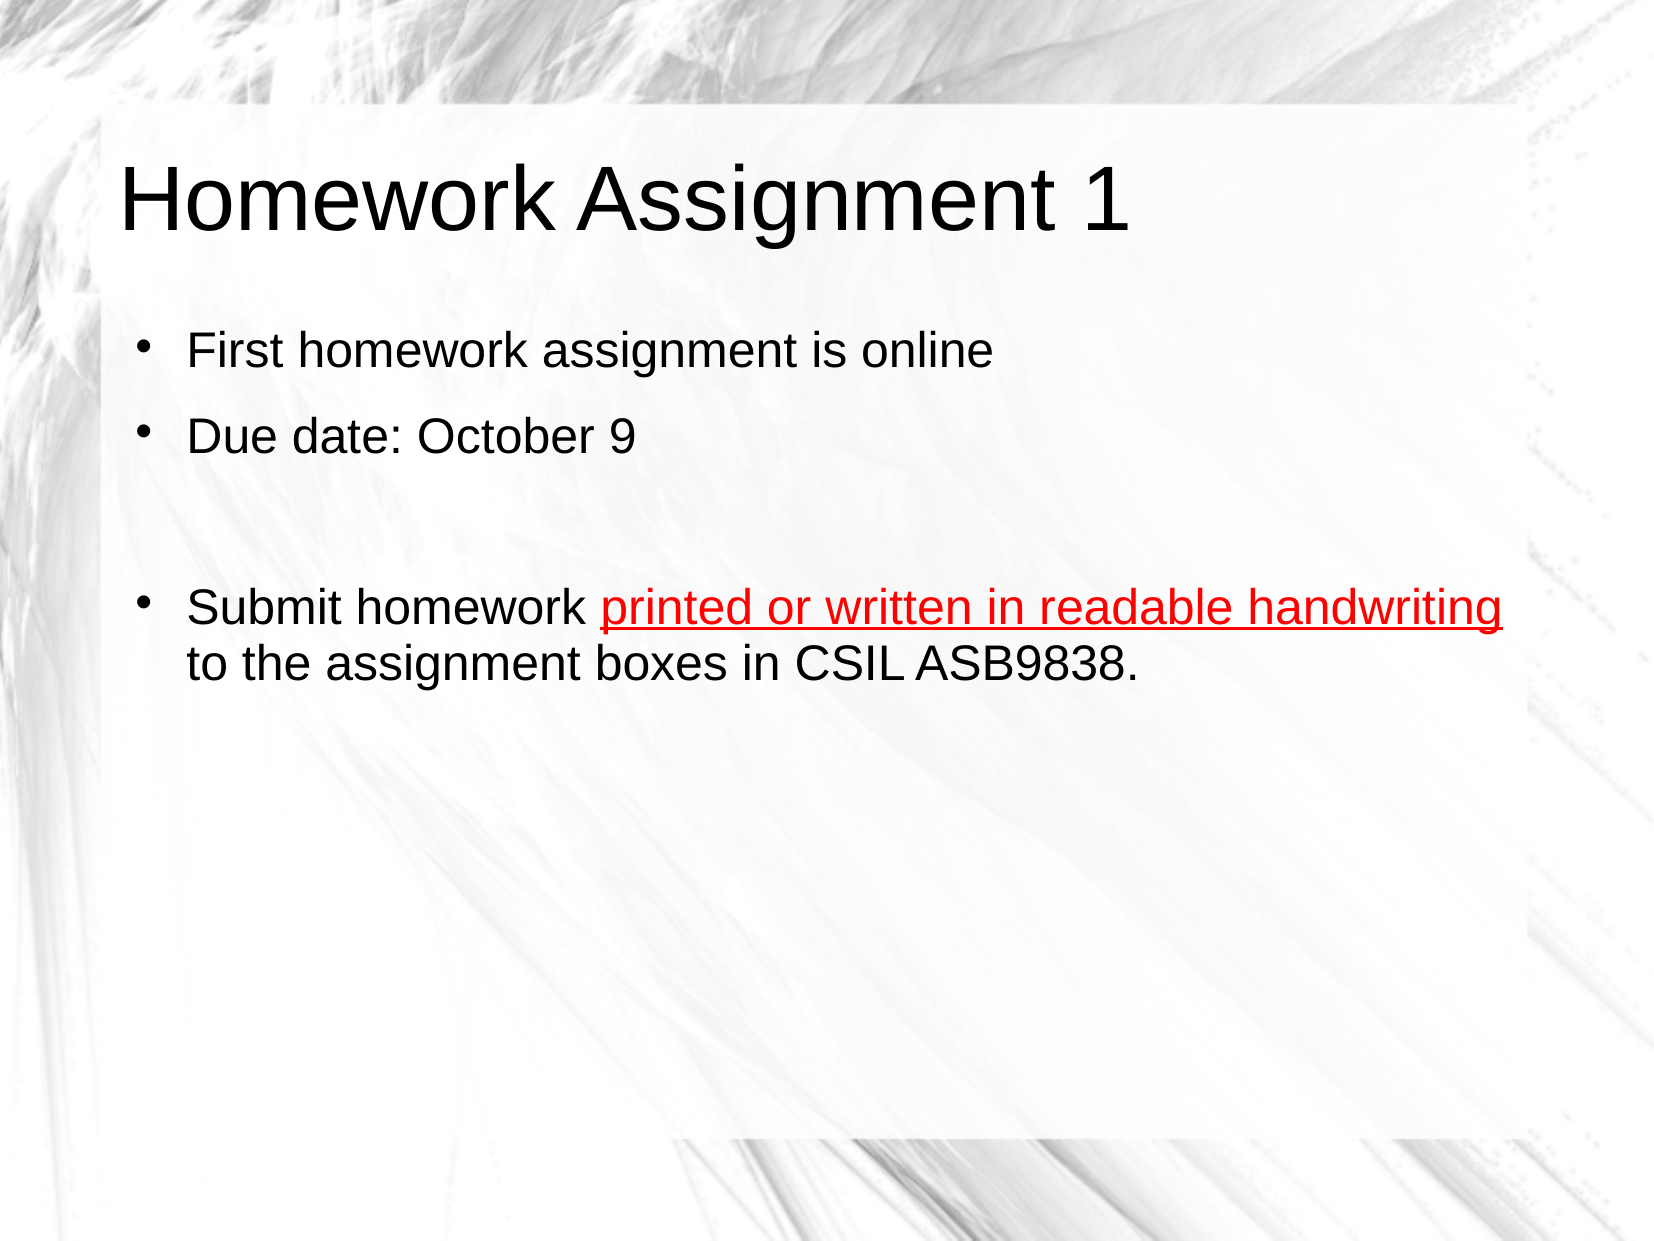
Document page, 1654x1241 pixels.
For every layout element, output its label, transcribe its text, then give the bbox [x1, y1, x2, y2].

title Homework Assignment 1 [118, 93, 1506, 299]
list First homework assignment is online Due date: October 9 Submit homework printed or written in readable handwriting to the assignment boxes in CSIL ASB9838. [118, 319, 1571, 1109]
picture [0, 0, 1654, 1241]
